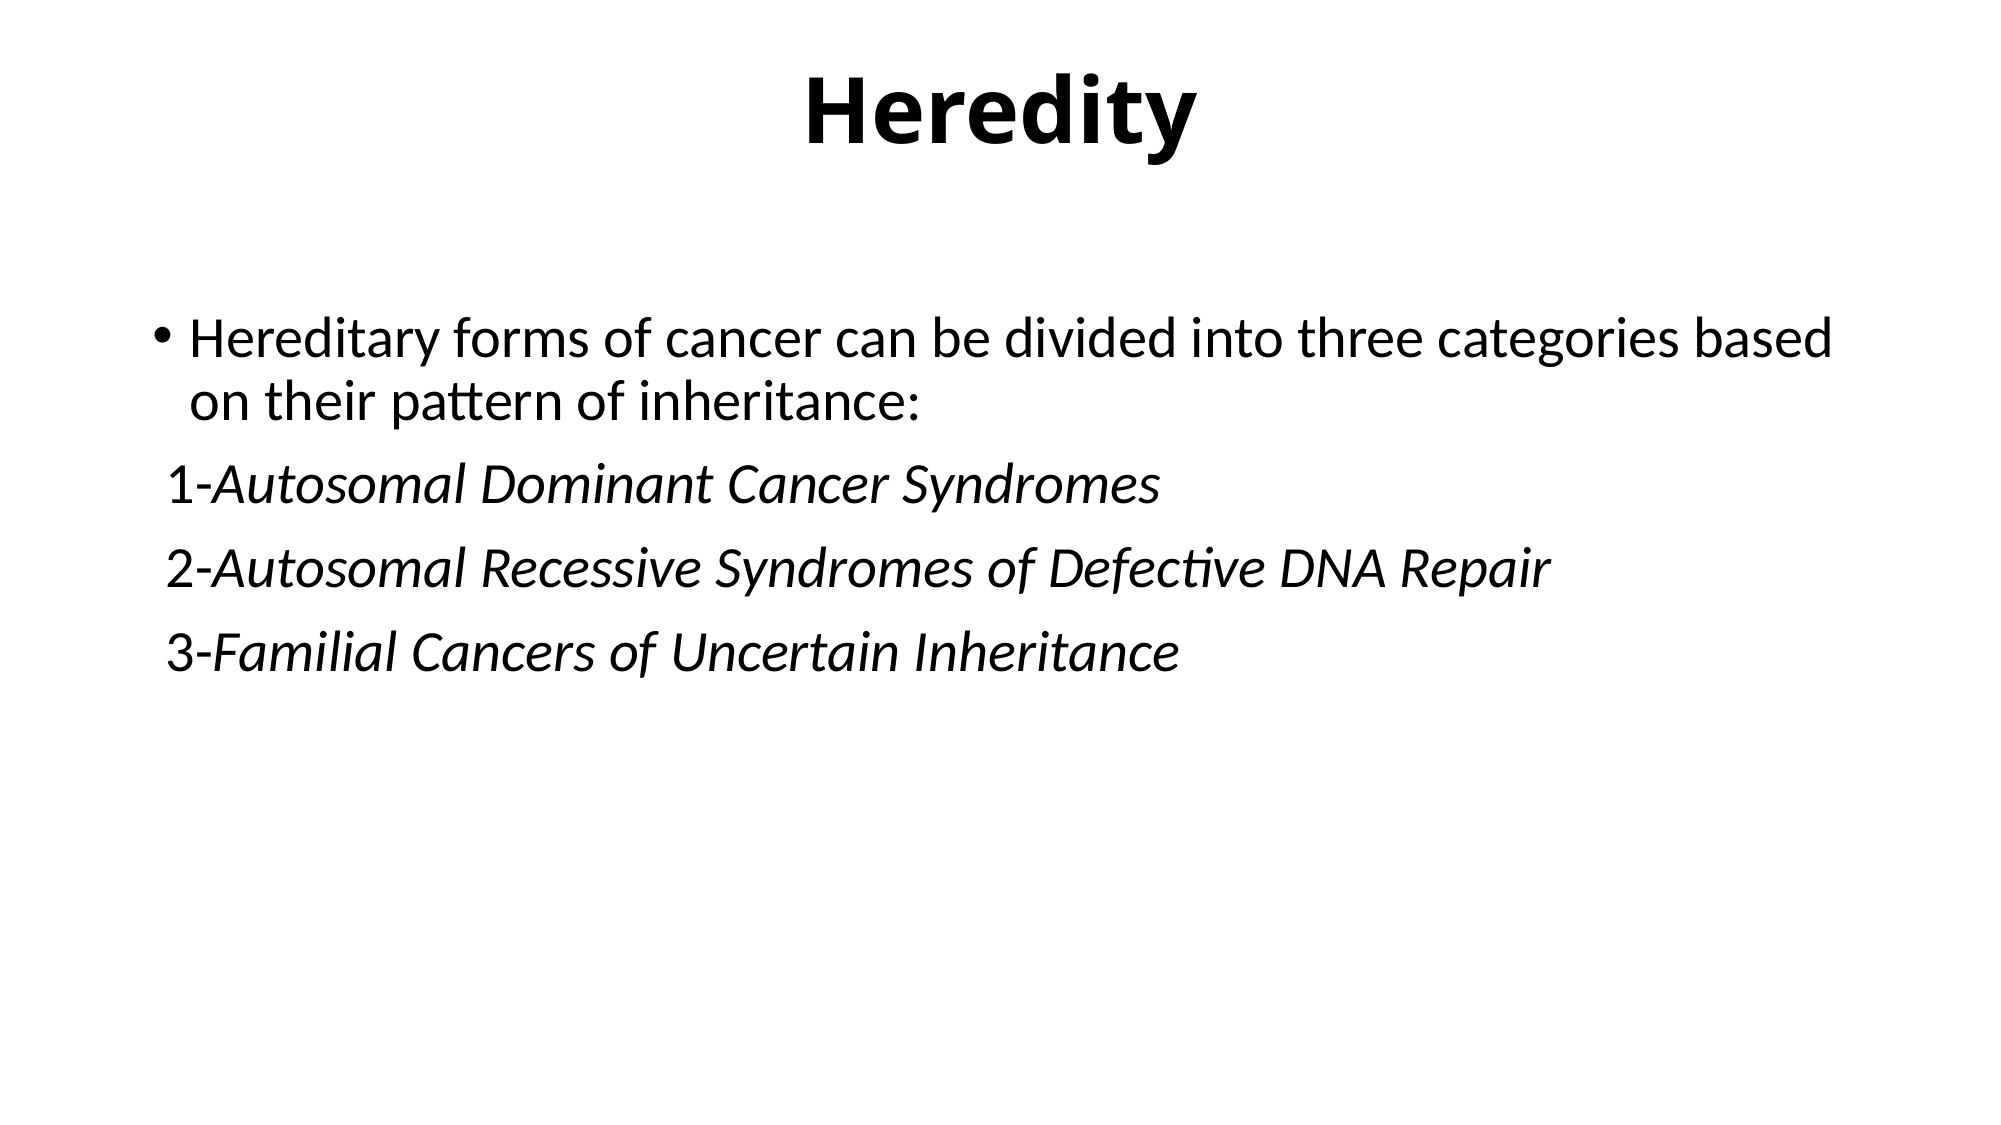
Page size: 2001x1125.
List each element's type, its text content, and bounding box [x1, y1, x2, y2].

title Heredity [137, 59, 1863, 278]
list Hereditary forms of cancer can be divided into three categories based on their pattern of inheritance: 1-Autosomal Dominant Cancer Syndromes 2-Autosomal Recessive Syndromes of Defective DNA Repair 3-Familial Cancers of Uncertain Inheritance [137, 299, 1863, 1014]
